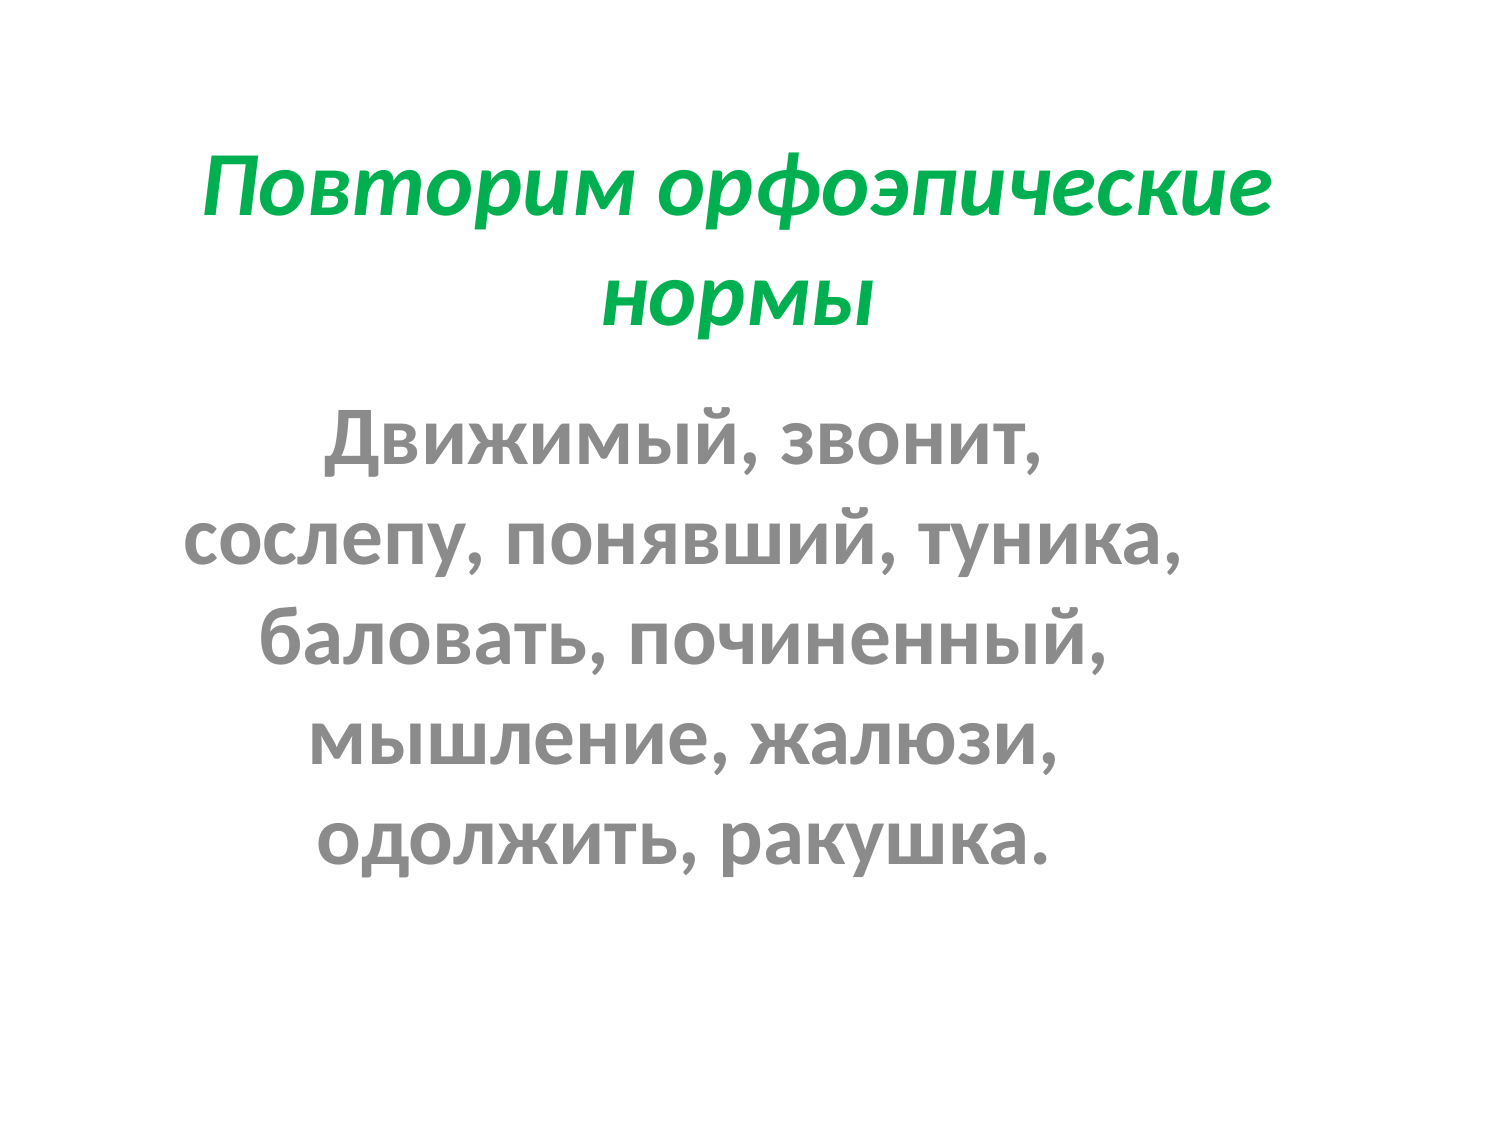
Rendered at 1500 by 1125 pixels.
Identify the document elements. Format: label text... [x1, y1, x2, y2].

title Повторим орфоэпические нормы [100, 113, 1376, 355]
subtitle Движимый, звонит, сослепу, понявший, туника, баловать, починенный, мышление, жалюзи, одолжить, ракушка. [159, 373, 1210, 661]
